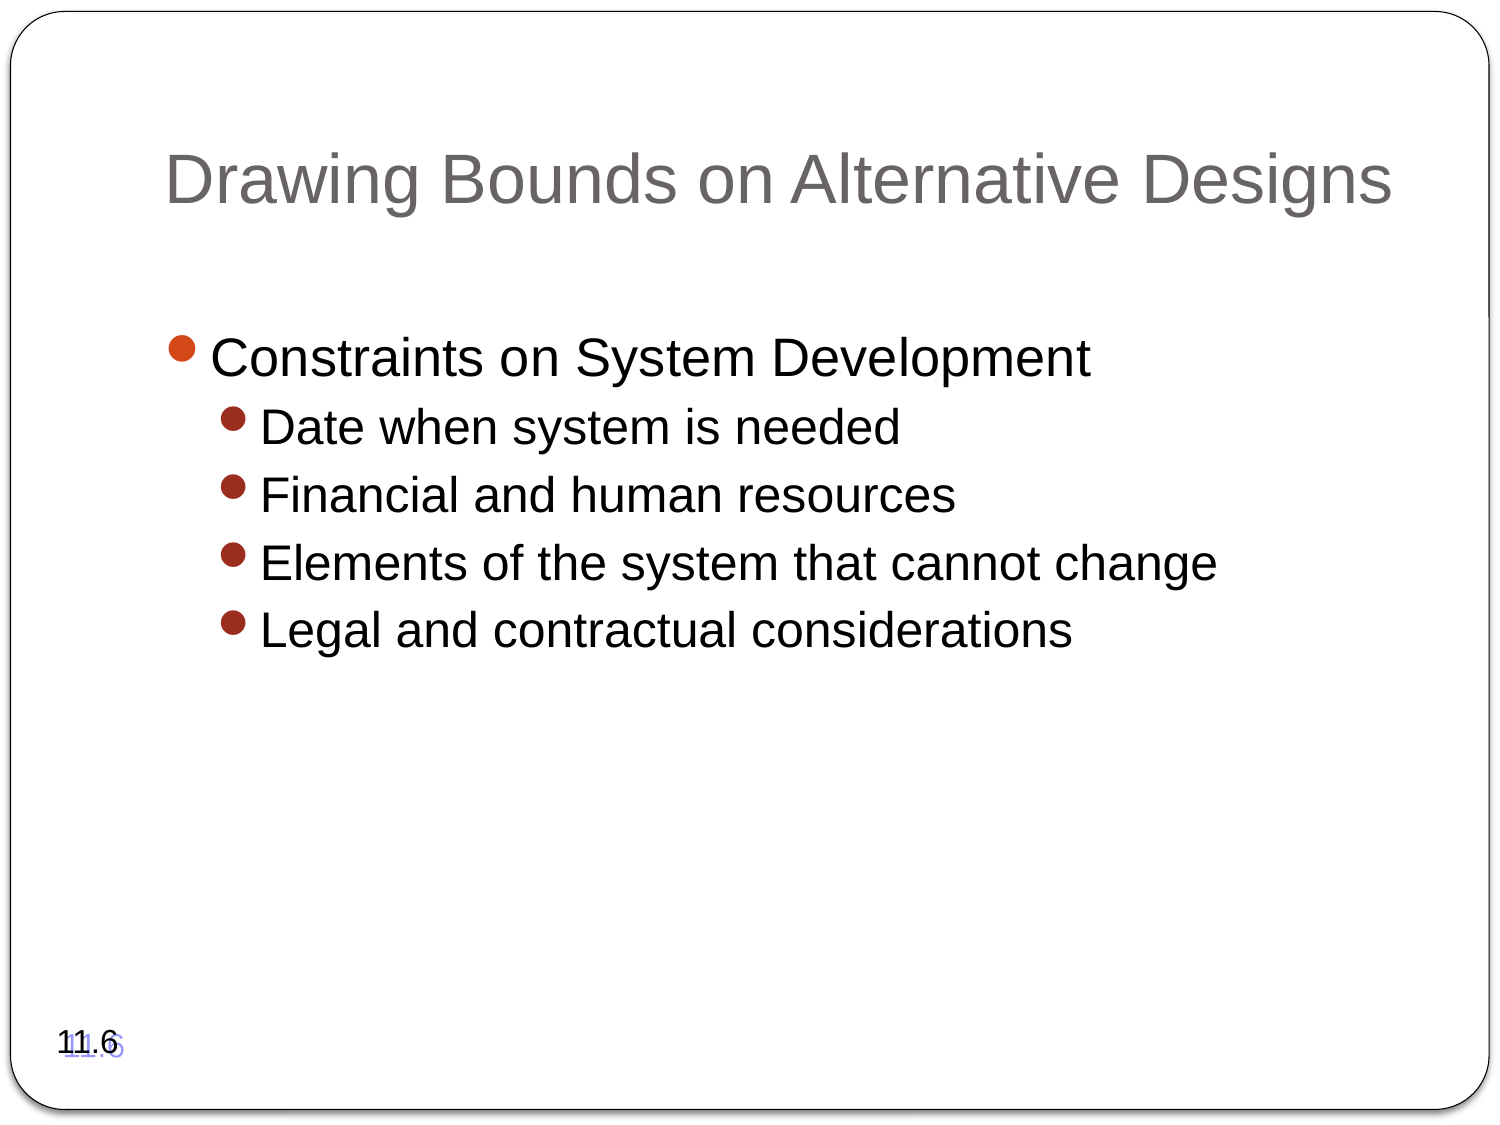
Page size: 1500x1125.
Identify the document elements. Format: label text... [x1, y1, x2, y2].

list Constraints on System Development Date when system is needed Financial and human resources Elements of the system that cannot change Legal and contractual considerations [150, 237, 1425, 988]
title Drawing Bounds on Alternative Designs [150, 45, 1425, 233]
text_box 11.6 [37, 1012, 138, 1107]
